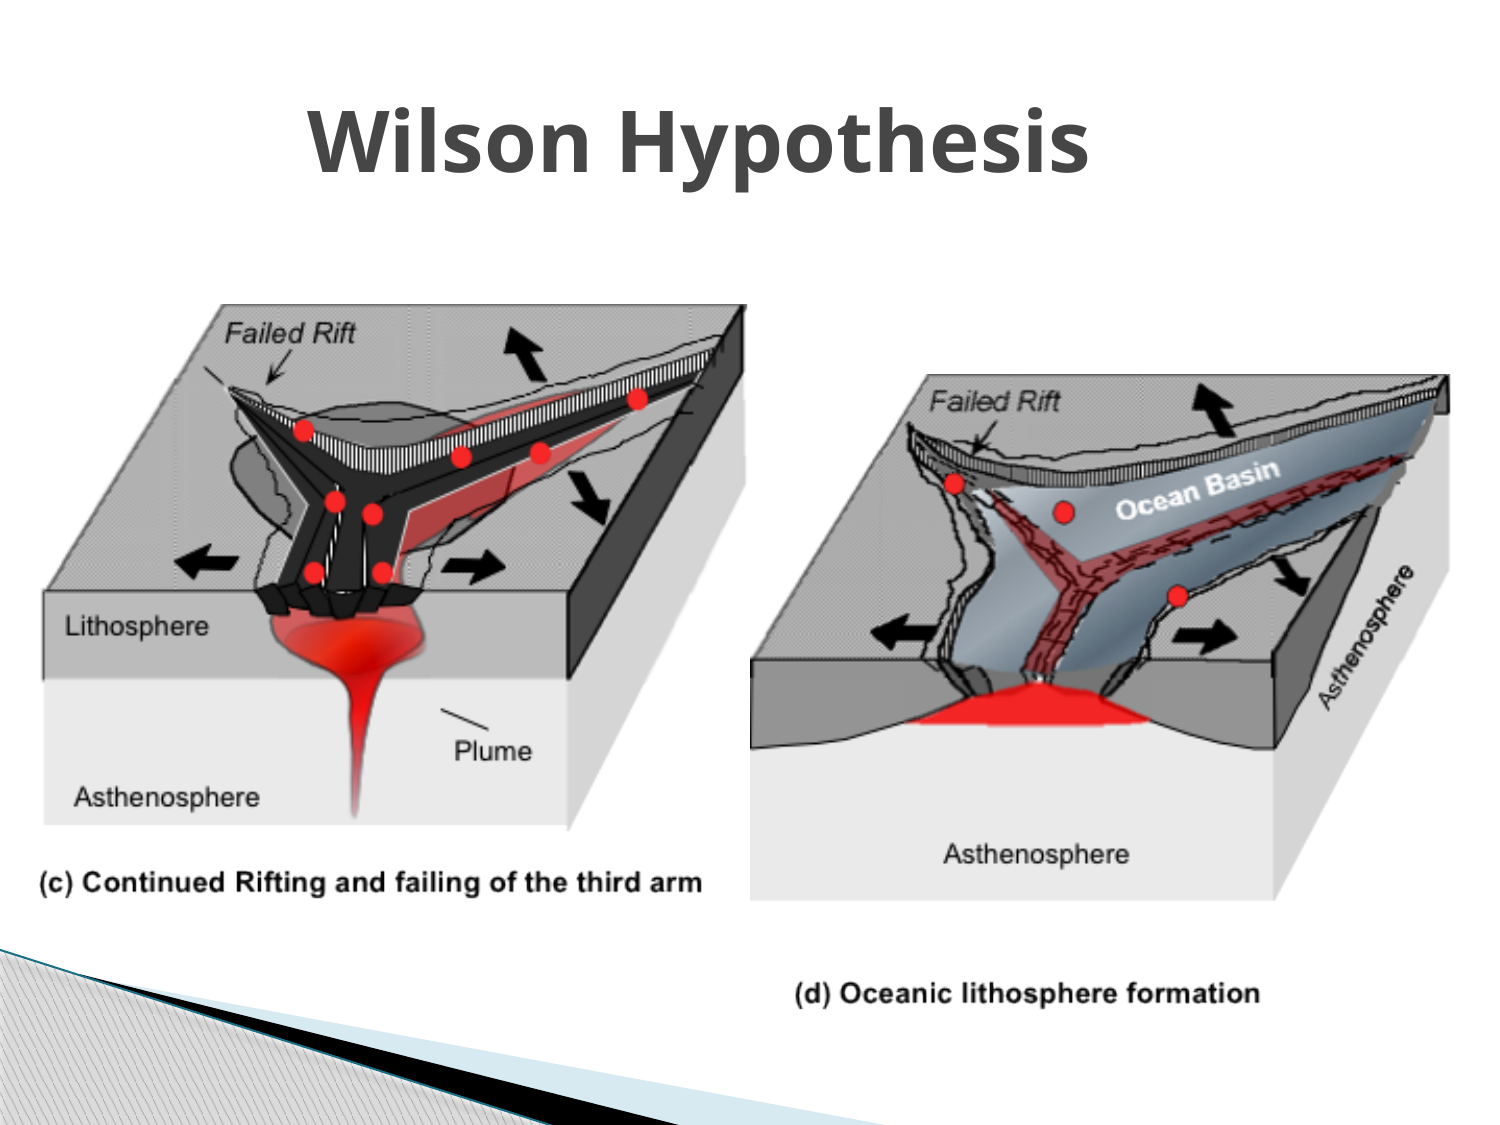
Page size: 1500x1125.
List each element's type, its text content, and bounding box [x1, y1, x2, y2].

title Wilson Hypothesis [292, 45, 1500, 233]
picture [39, 304, 1453, 1012]
